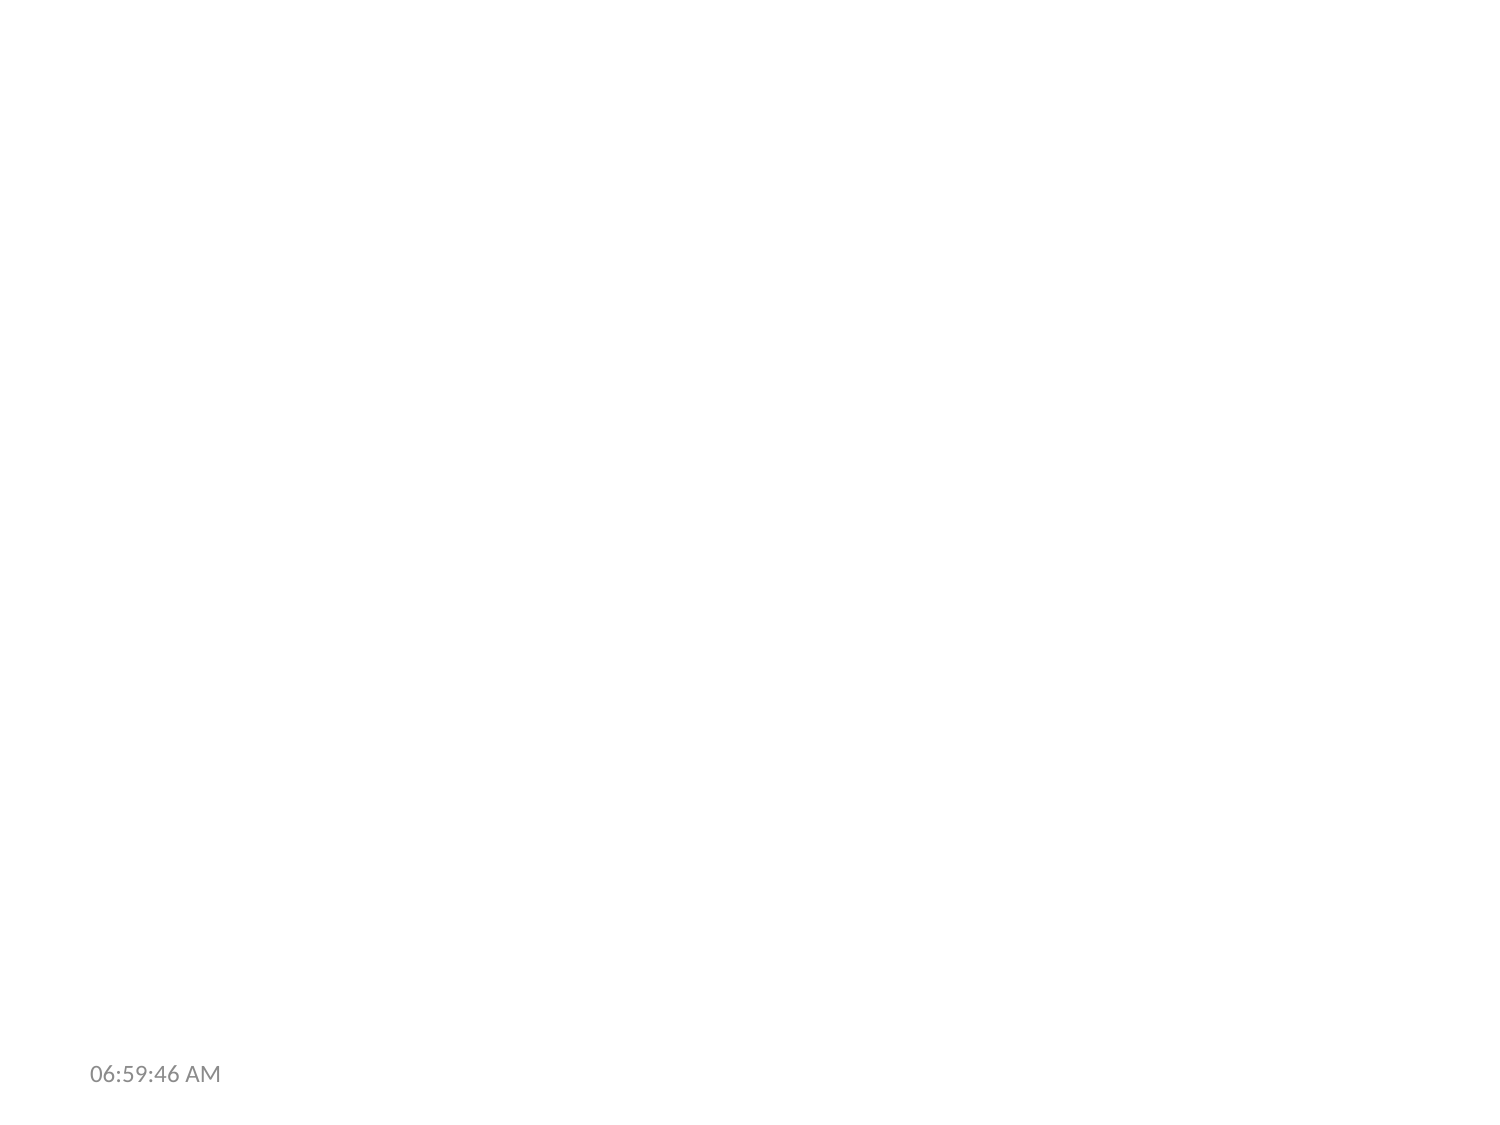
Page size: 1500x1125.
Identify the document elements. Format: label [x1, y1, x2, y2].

slide_number [75, 1042, 425, 1103]
